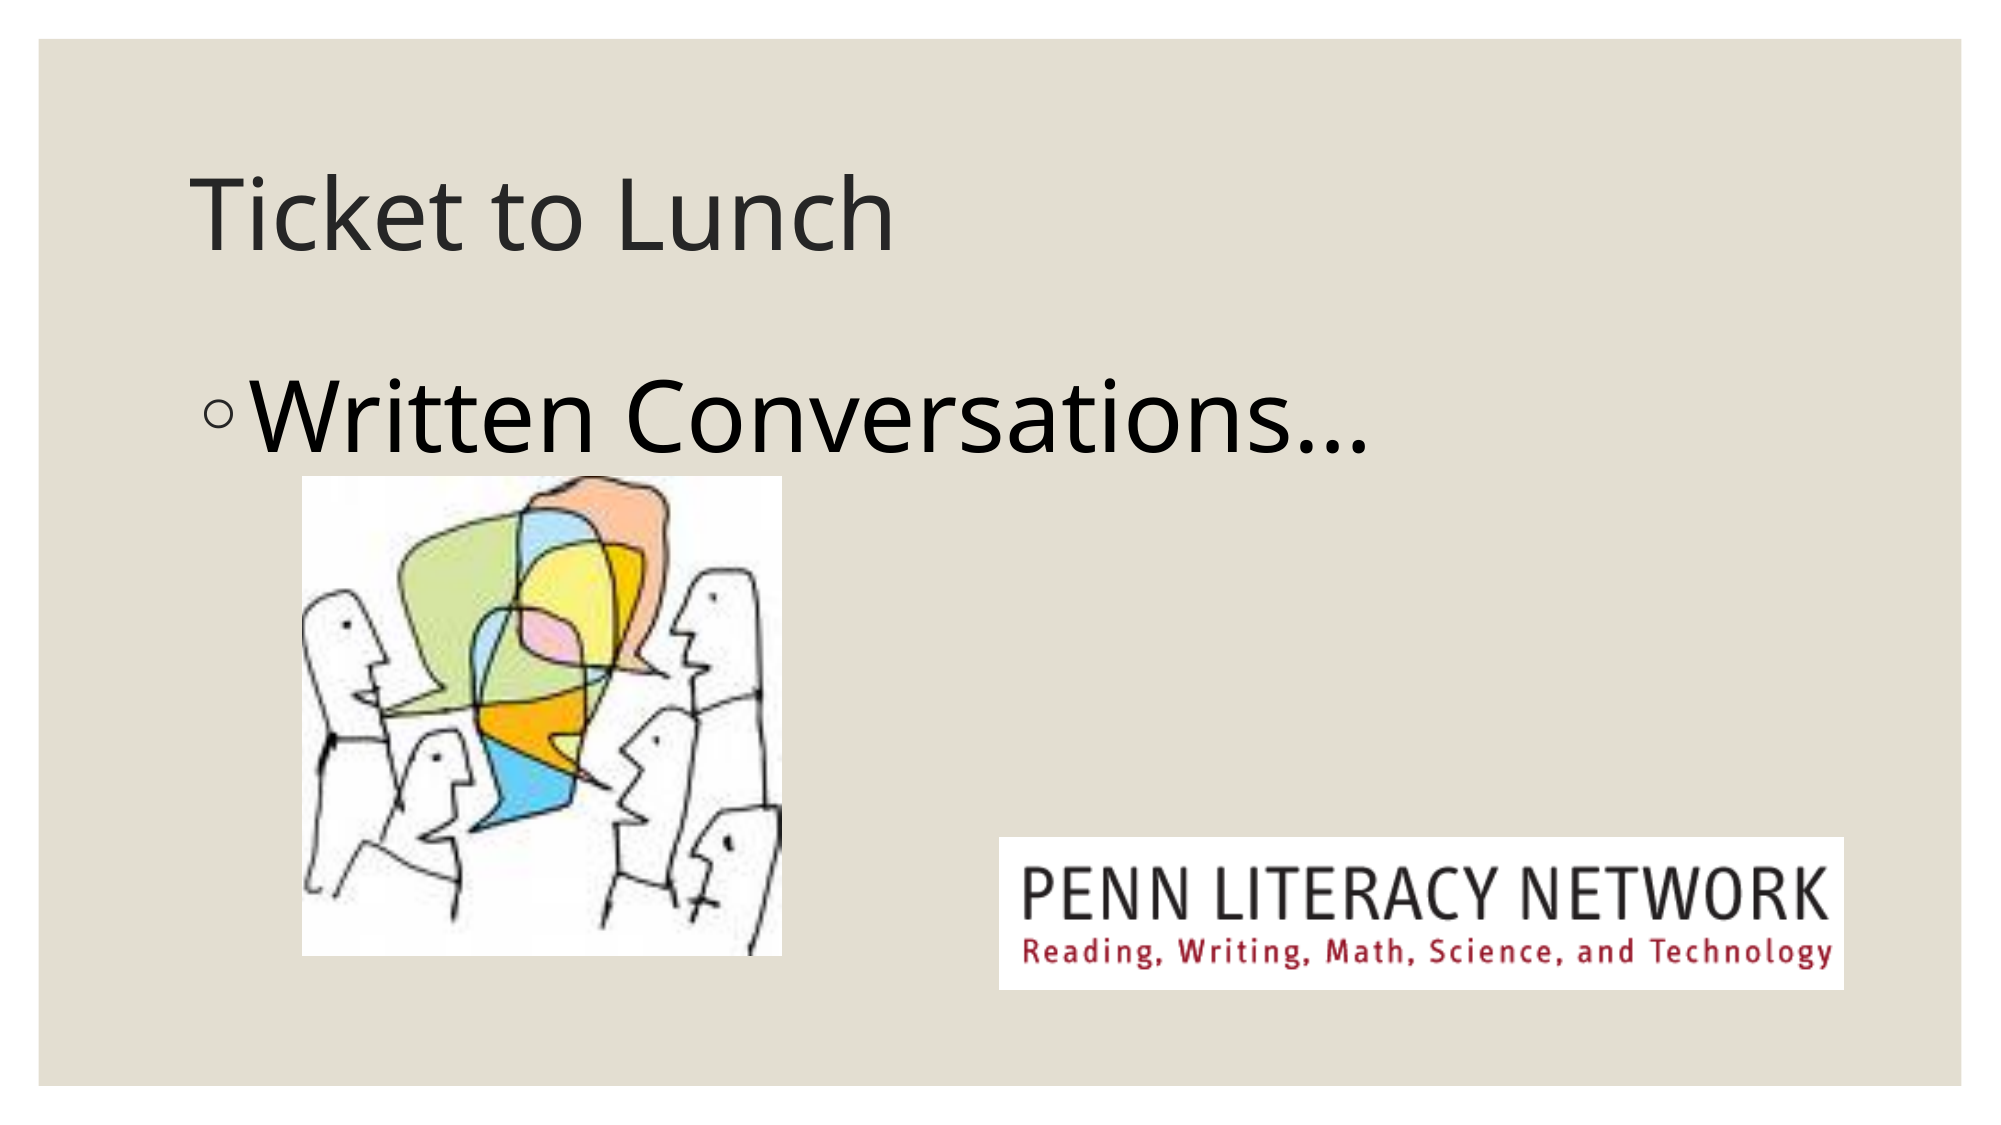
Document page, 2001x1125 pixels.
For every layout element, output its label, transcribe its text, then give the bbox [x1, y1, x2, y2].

picture [302, 476, 782, 956]
title Ticket to Lunch [174, 105, 1825, 331]
list Written Conversations… [174, 345, 1825, 990]
picture [999, 837, 1844, 990]
